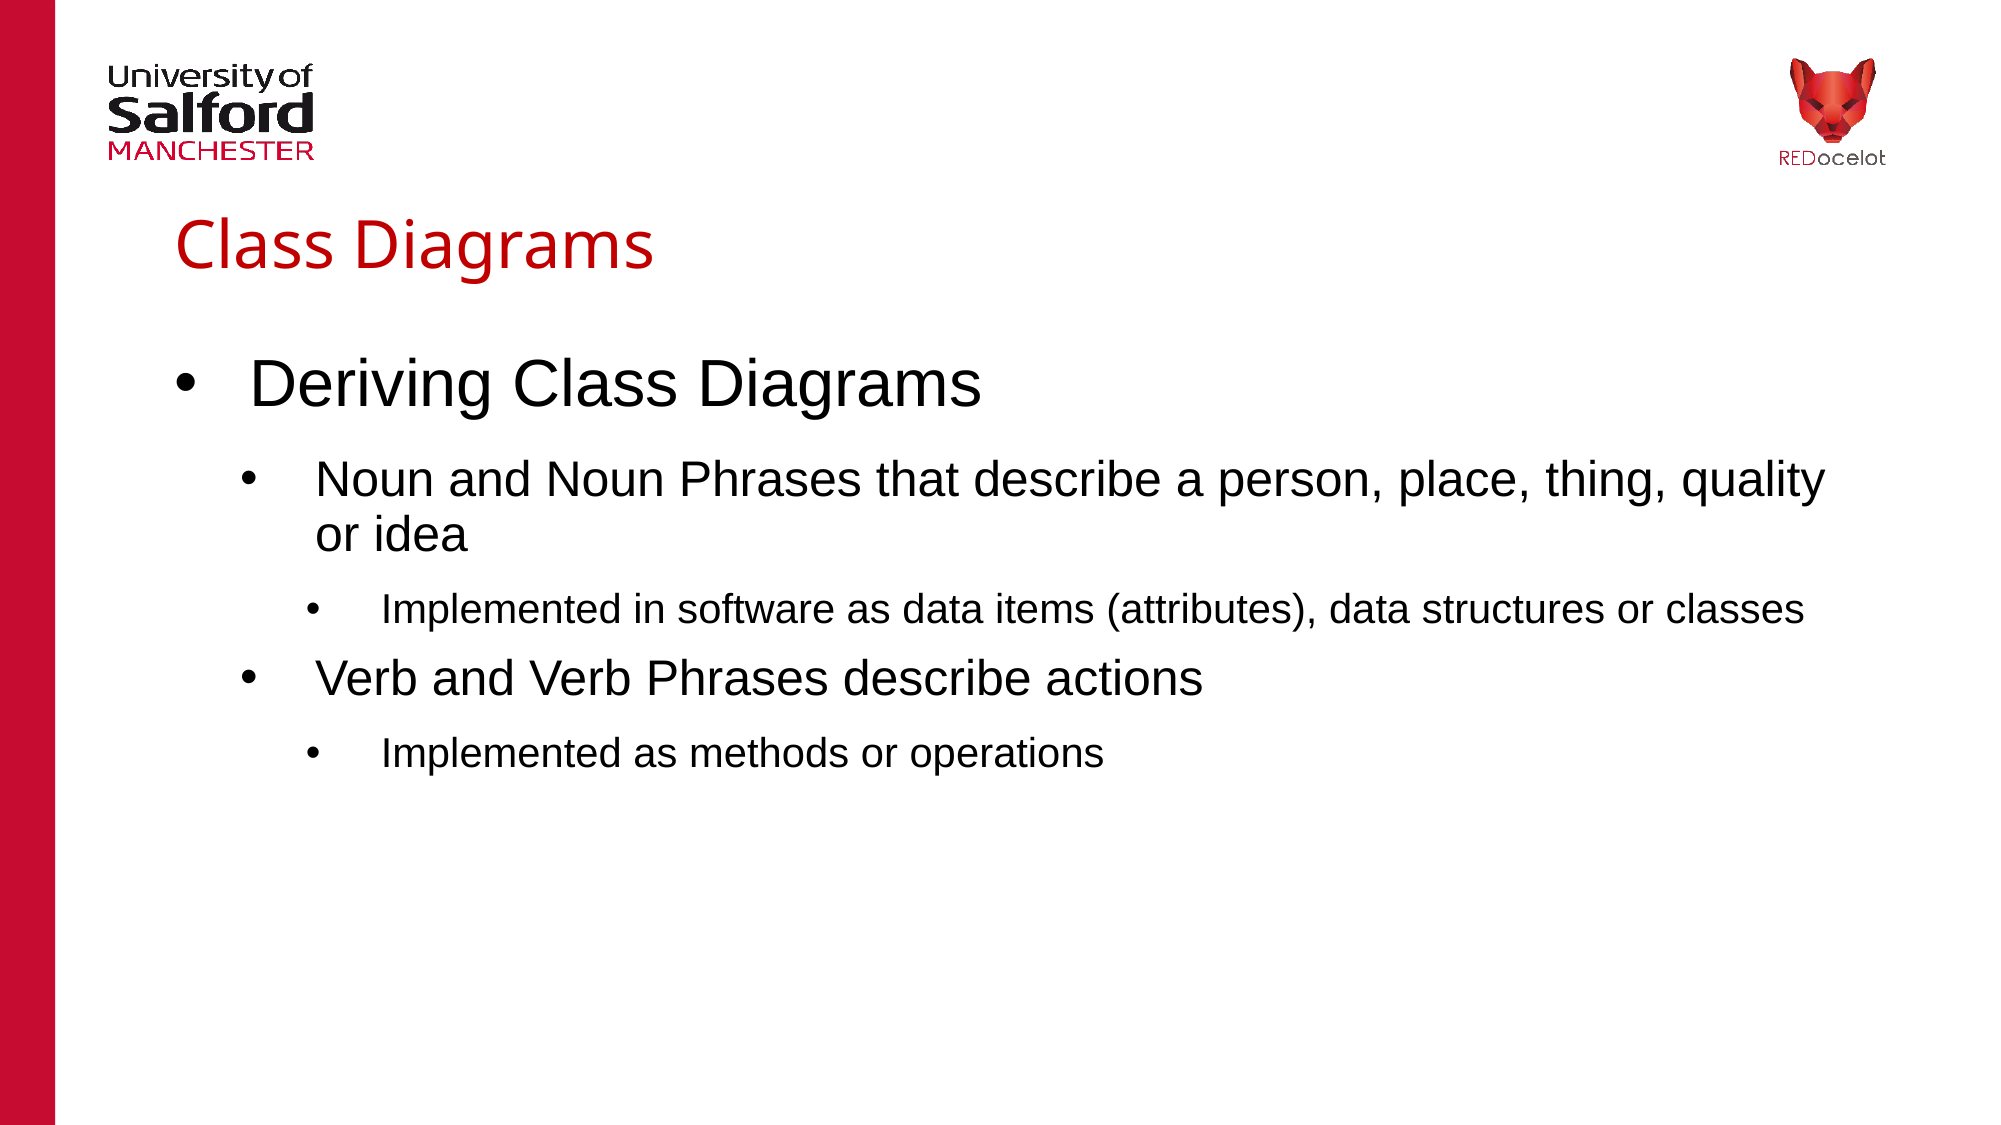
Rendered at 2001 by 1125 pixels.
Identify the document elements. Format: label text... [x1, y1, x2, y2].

picture [60, 27, 362, 196]
title Class Diagrams [159, 201, 1899, 310]
list Deriving Class Diagrams Noun and Noun Phrases that describe a person, place, thing, quality or idea Implemented in software as data items (attributes), data structures or classes Verb and Verb Phrases describe actions Implemented as methods or operations [159, 340, 1899, 1004]
picture [1766, 43, 1899, 180]
